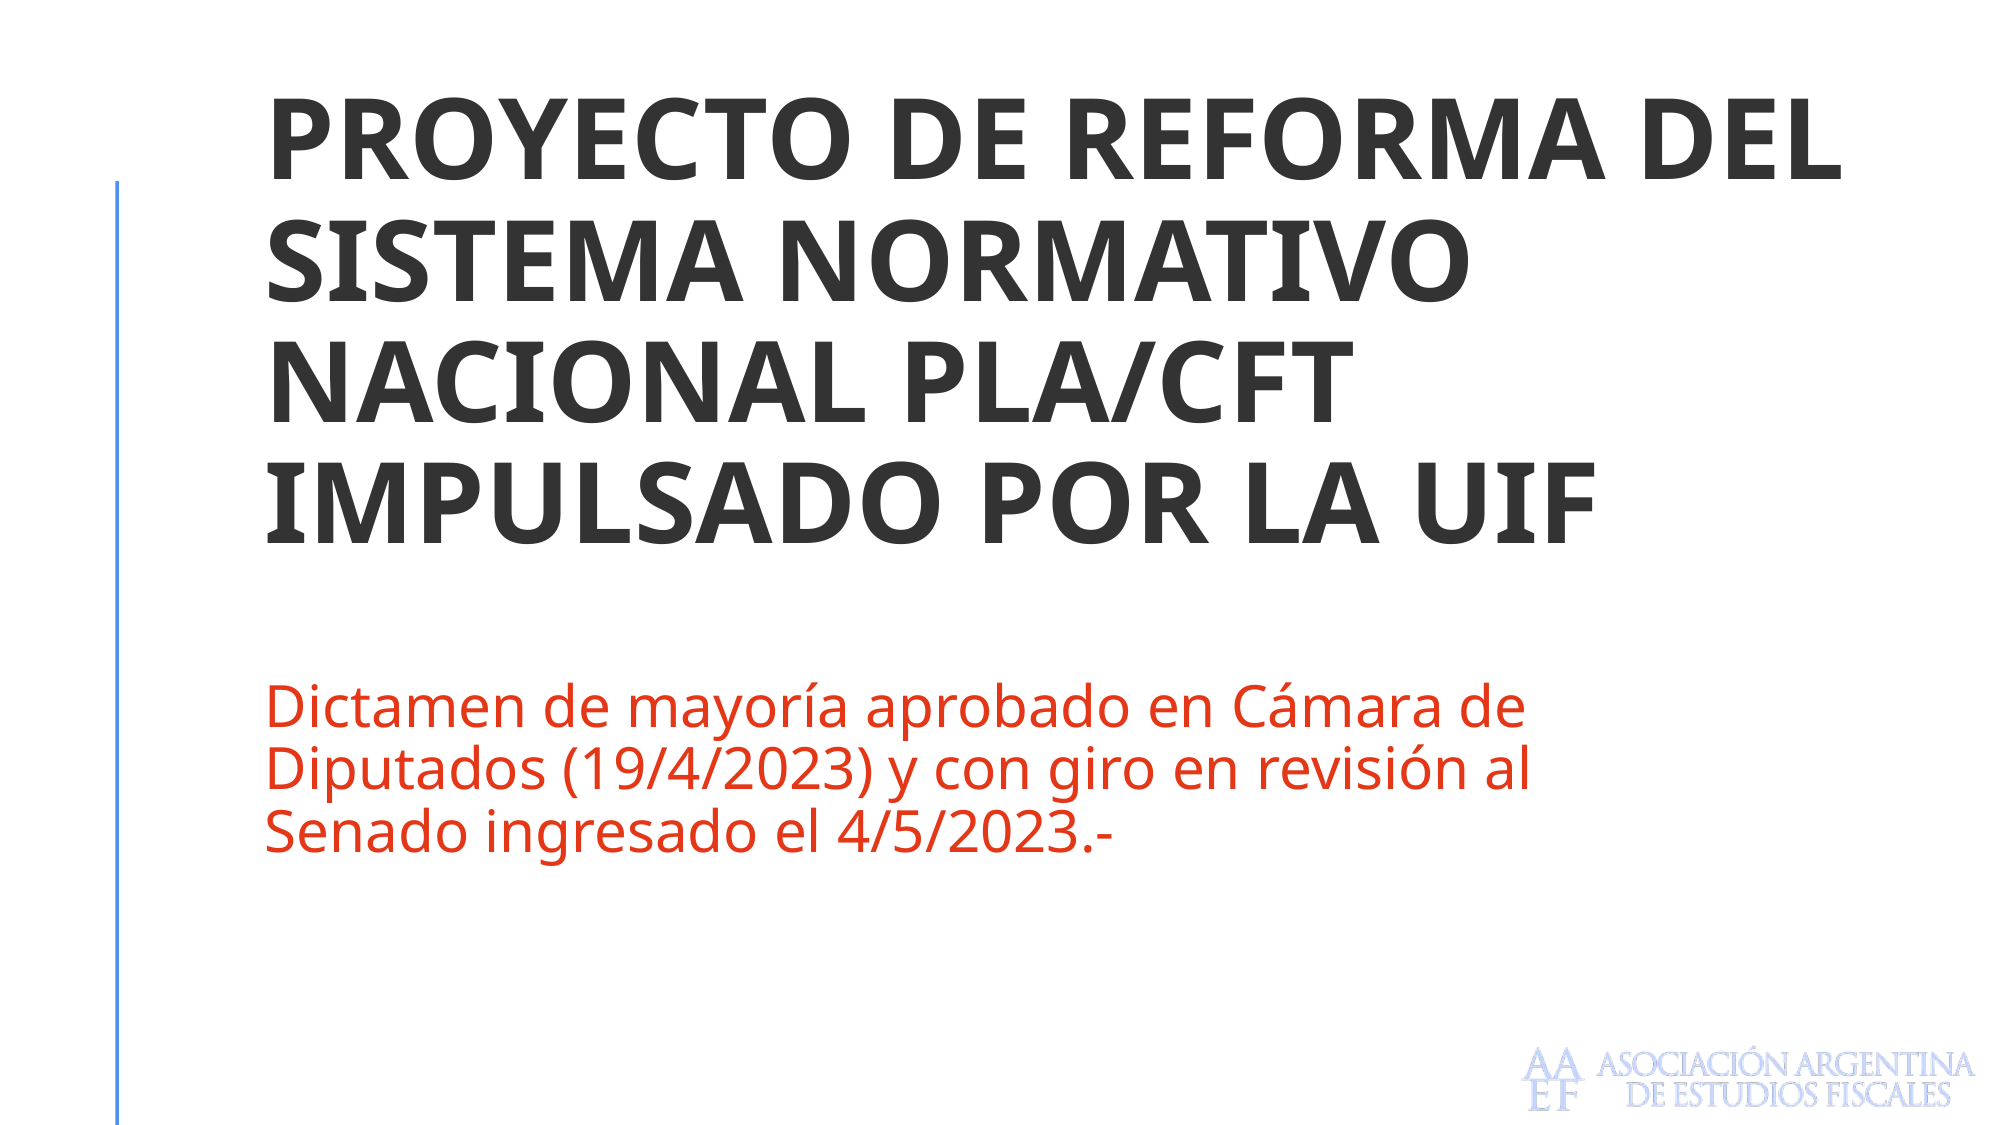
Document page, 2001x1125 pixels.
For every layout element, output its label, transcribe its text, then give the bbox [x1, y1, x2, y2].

title proyecto de reforma del sistema normativo nacional PLA/CFT impulsado por la UIF [249, 184, 1890, 576]
subtitle Dictamen de mayoría aprobado en Cámara de Diputados (19/4/2023) y con giro en revisión al Senado ingresado el 4/5/2023.- [249, 669, 1750, 941]
picture [1506, 1042, 1983, 1113]
